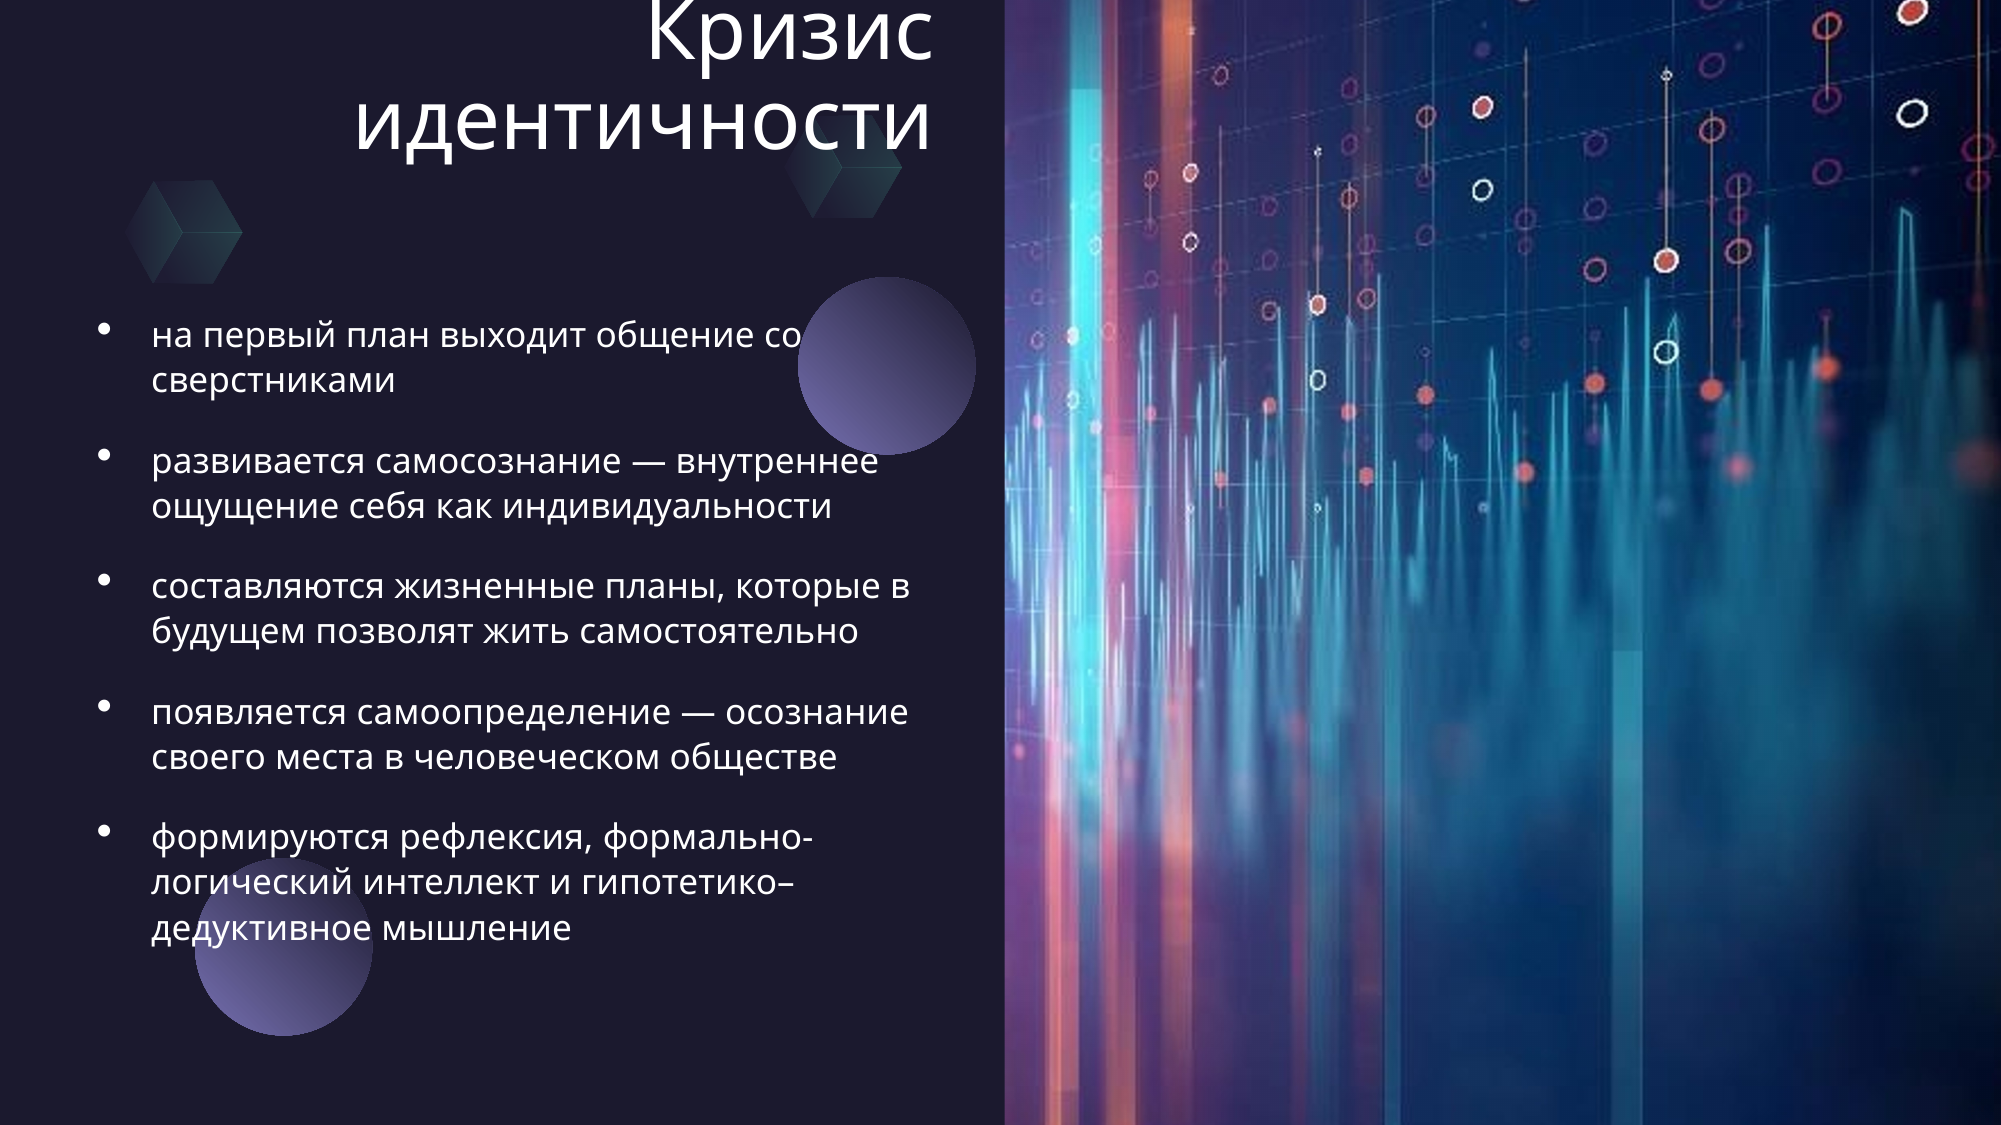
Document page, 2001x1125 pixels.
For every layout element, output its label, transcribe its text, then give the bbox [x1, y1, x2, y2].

text_box [797, 276, 977, 456]
picture [1004, 0, 2001, 1125]
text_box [128, 177, 249, 302]
title Кризис идентичности [90, 64, 935, 168]
list на первый план выходит общение со сверстниками развивается самосознание — внутреннее ощущение себя как индивидуальности составляются жизненные планы, которые в будущем позволят жить самостоятельно появляется самоопределение — осознание своего места в человеческом обществе формируются рефлексия, формально-логический интеллект и гипотетико–дедуктивное мышление [83, 301, 943, 1058]
